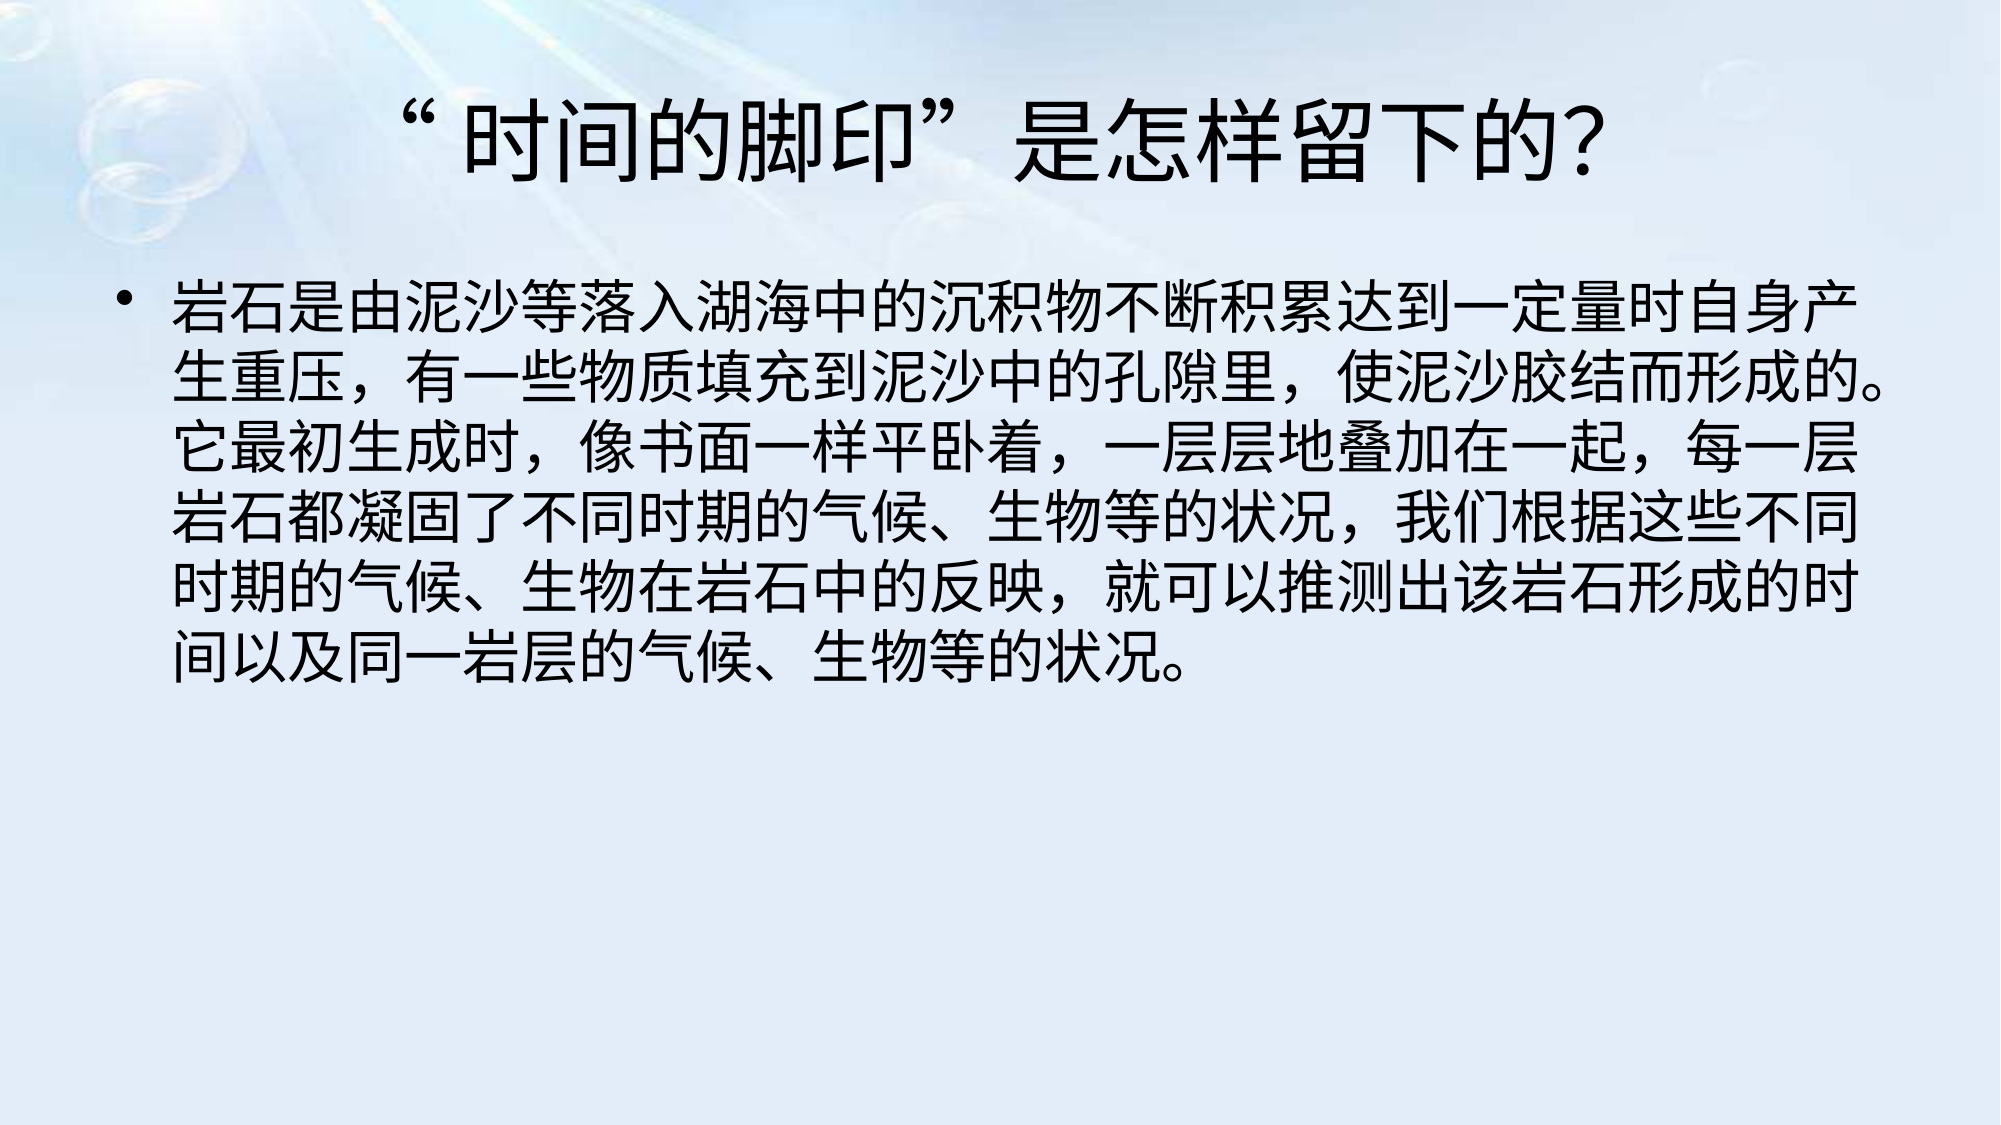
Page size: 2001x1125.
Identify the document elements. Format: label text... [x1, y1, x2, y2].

title “时间的脚印”是怎样留下的？ [99, 45, 1900, 233]
picture [0, 0, 2001, 1125]
list 岩石是由泥沙等落入湖海中的沉积物不断积累达到一定量时自身产生重压，有一些物质填充到泥沙中的孔隙里，使泥沙胶结而形成的。它最初生成时，像书面一样平卧着，一层层地叠加在一起，每一层岩石都凝固了不同时期的气候、生物等的状况，我们根据这些不同时期的气候、生物在岩石中的反映，就可以推测出该岩石形成的时间以及同一岩层的气候、生物等的状况。 [99, 262, 1900, 1005]
